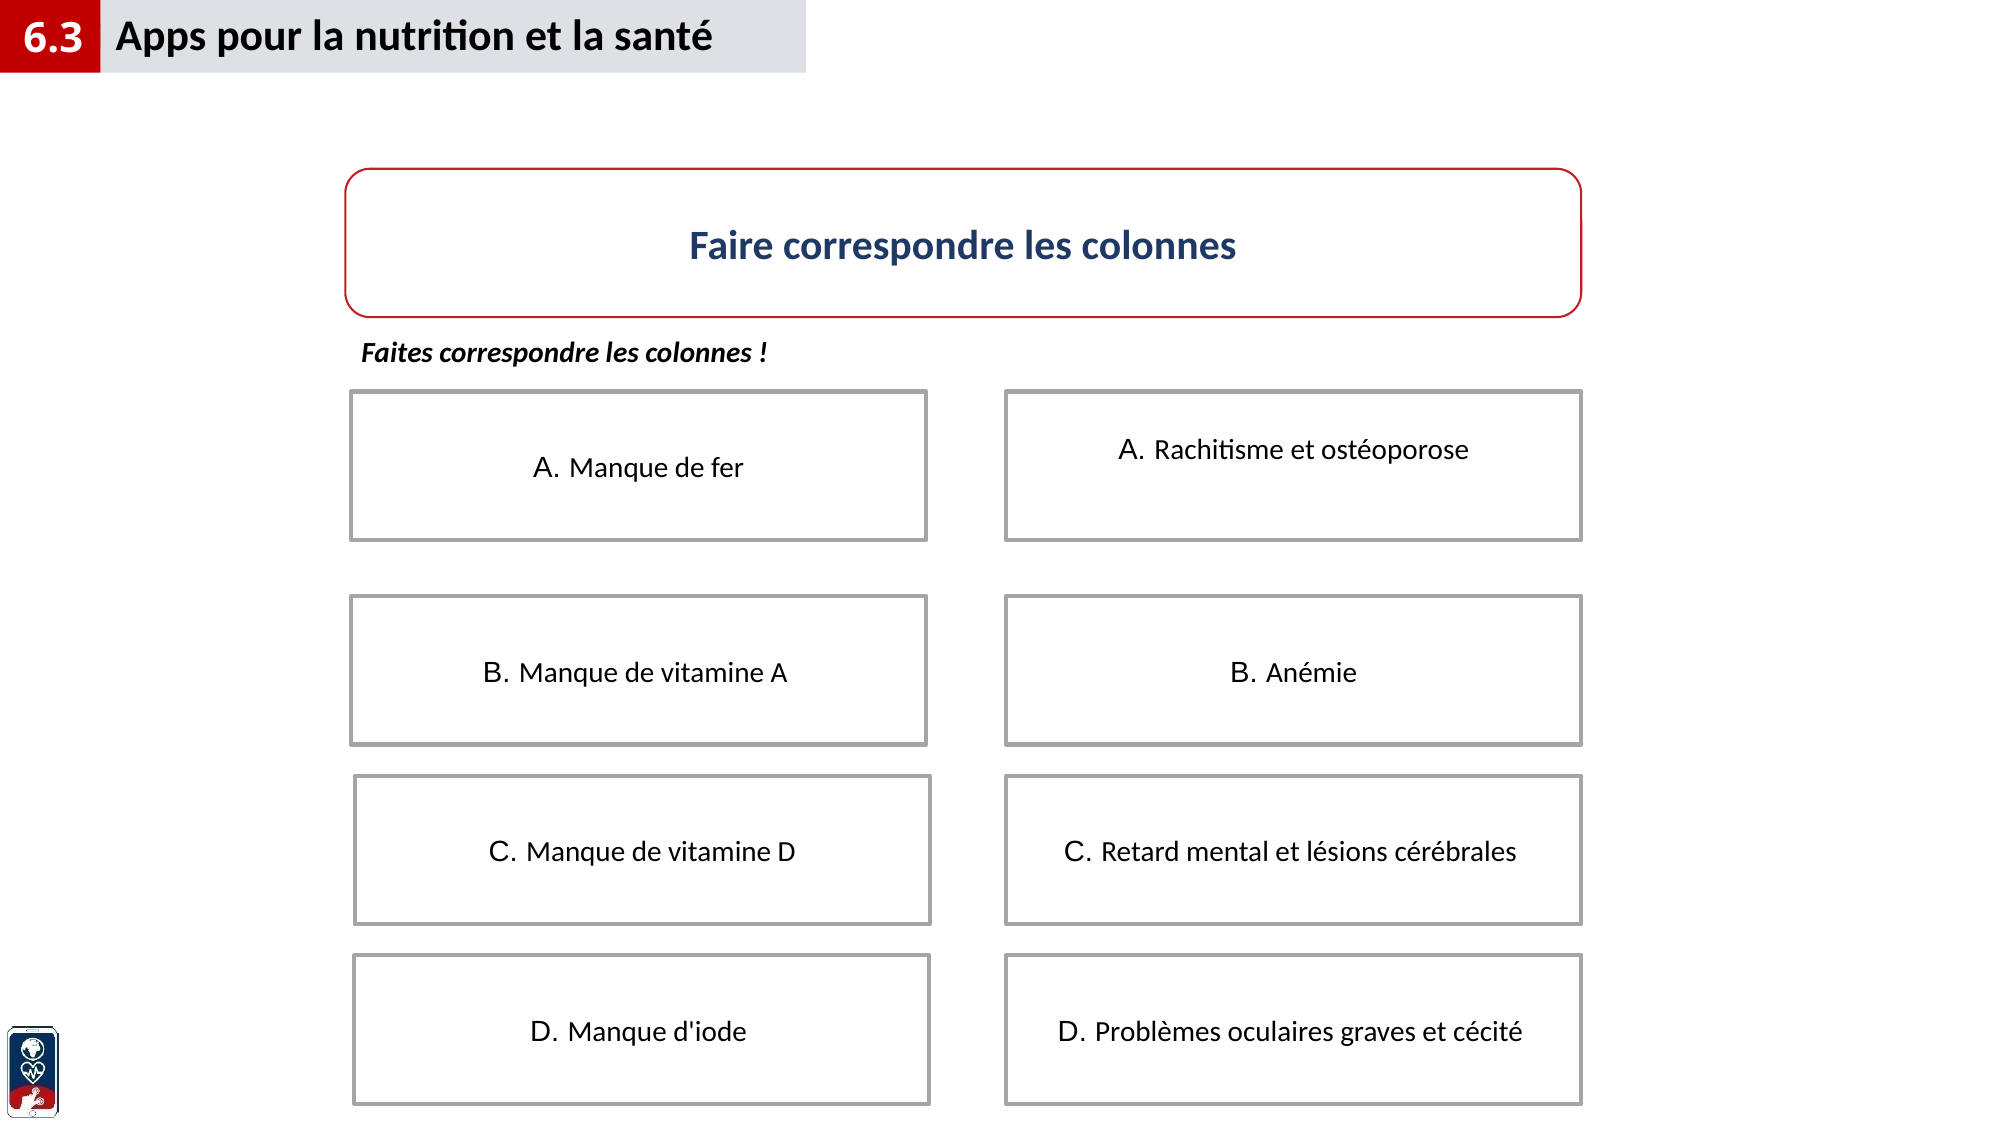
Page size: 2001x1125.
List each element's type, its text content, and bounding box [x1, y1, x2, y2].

text_box Apps pour la nutrition et la santé [100, 0, 806, 73]
text_box A. Manque de fer [349, 389, 928, 542]
text_box D. Manque d'iode [352, 953, 931, 1106]
text_box 6.3 [8, 10, 101, 62]
text_box C. Manque de vitamine D [353, 774, 932, 926]
text_box [0, 0, 100, 73]
text_box Faites correspondre les colonnes ! [346, 325, 835, 376]
text_box B. Anémie [1004, 594, 1583, 747]
text_box A. Rachitisme et ostéoporose [1004, 389, 1583, 542]
text_box C. Retard mental et lésions cérébrales [1004, 774, 1583, 926]
text_box D. Problèmes oculaires graves et cécité [1004, 953, 1583, 1106]
picture [7, 1026, 59, 1118]
text_box Faire correspondre les colonnes [345, 168, 1582, 318]
text_box B. Manque de vitamine A [349, 594, 928, 747]
